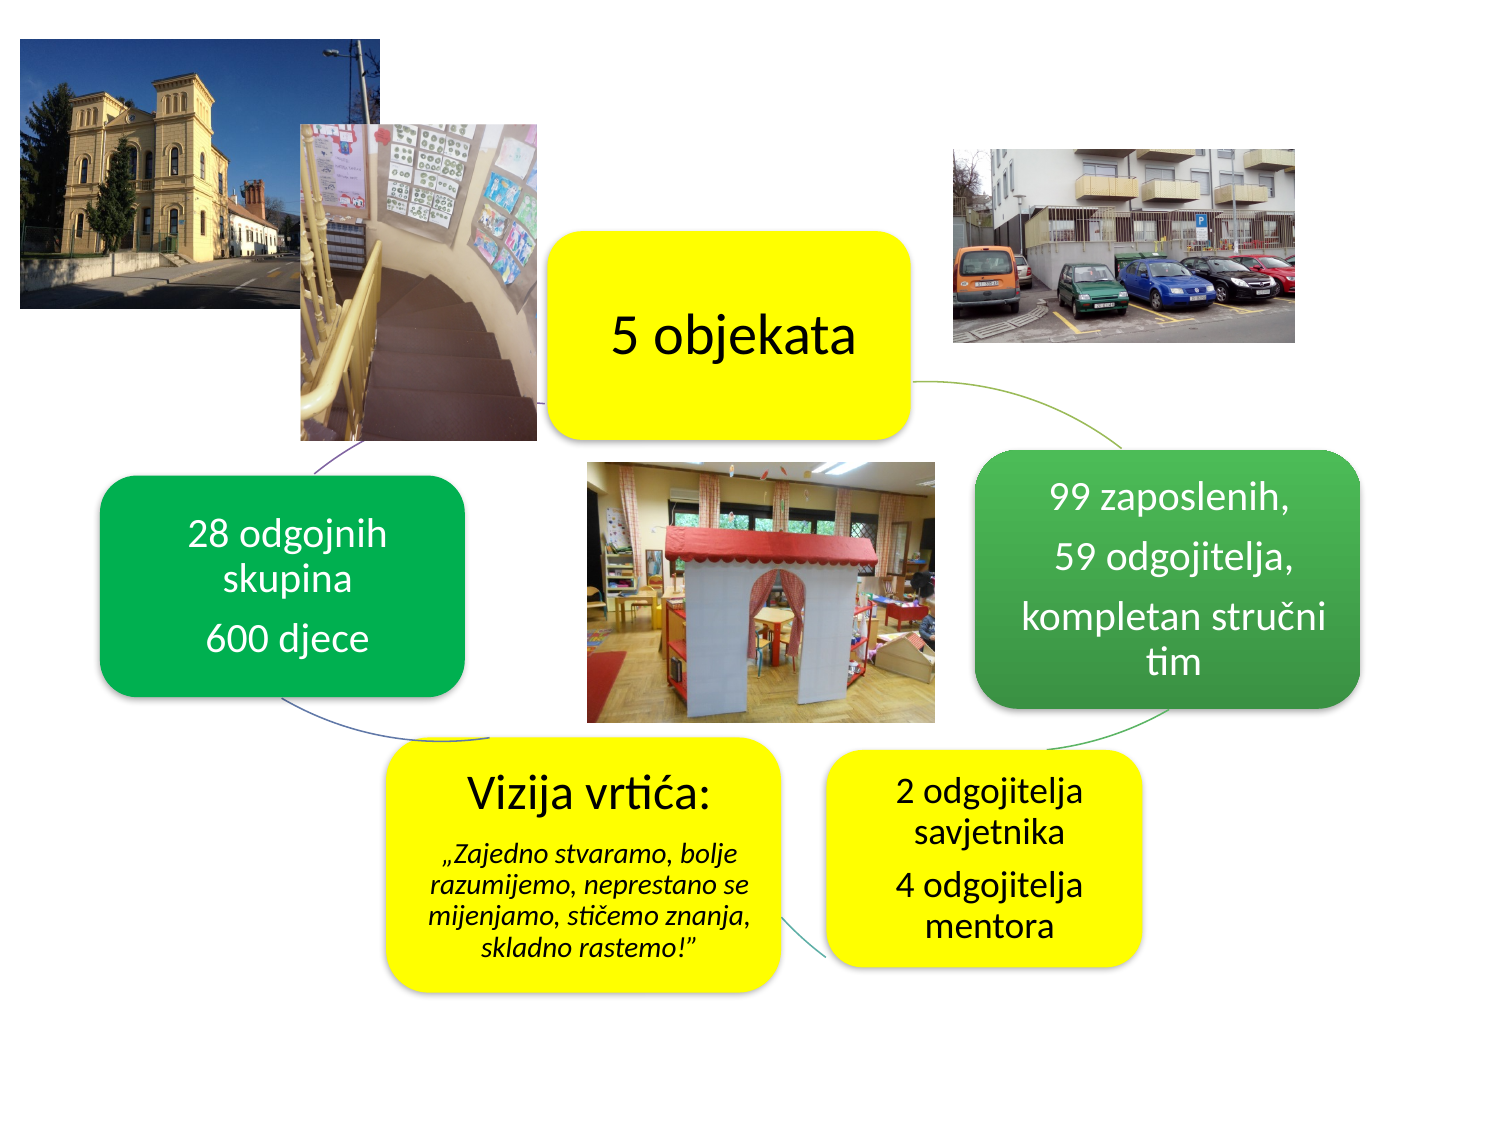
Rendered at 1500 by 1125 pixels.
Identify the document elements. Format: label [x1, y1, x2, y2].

picture [19, 38, 576, 401]
list [953, 149, 1296, 343]
picture [587, 462, 935, 723]
list [74, 262, 1426, 1006]
